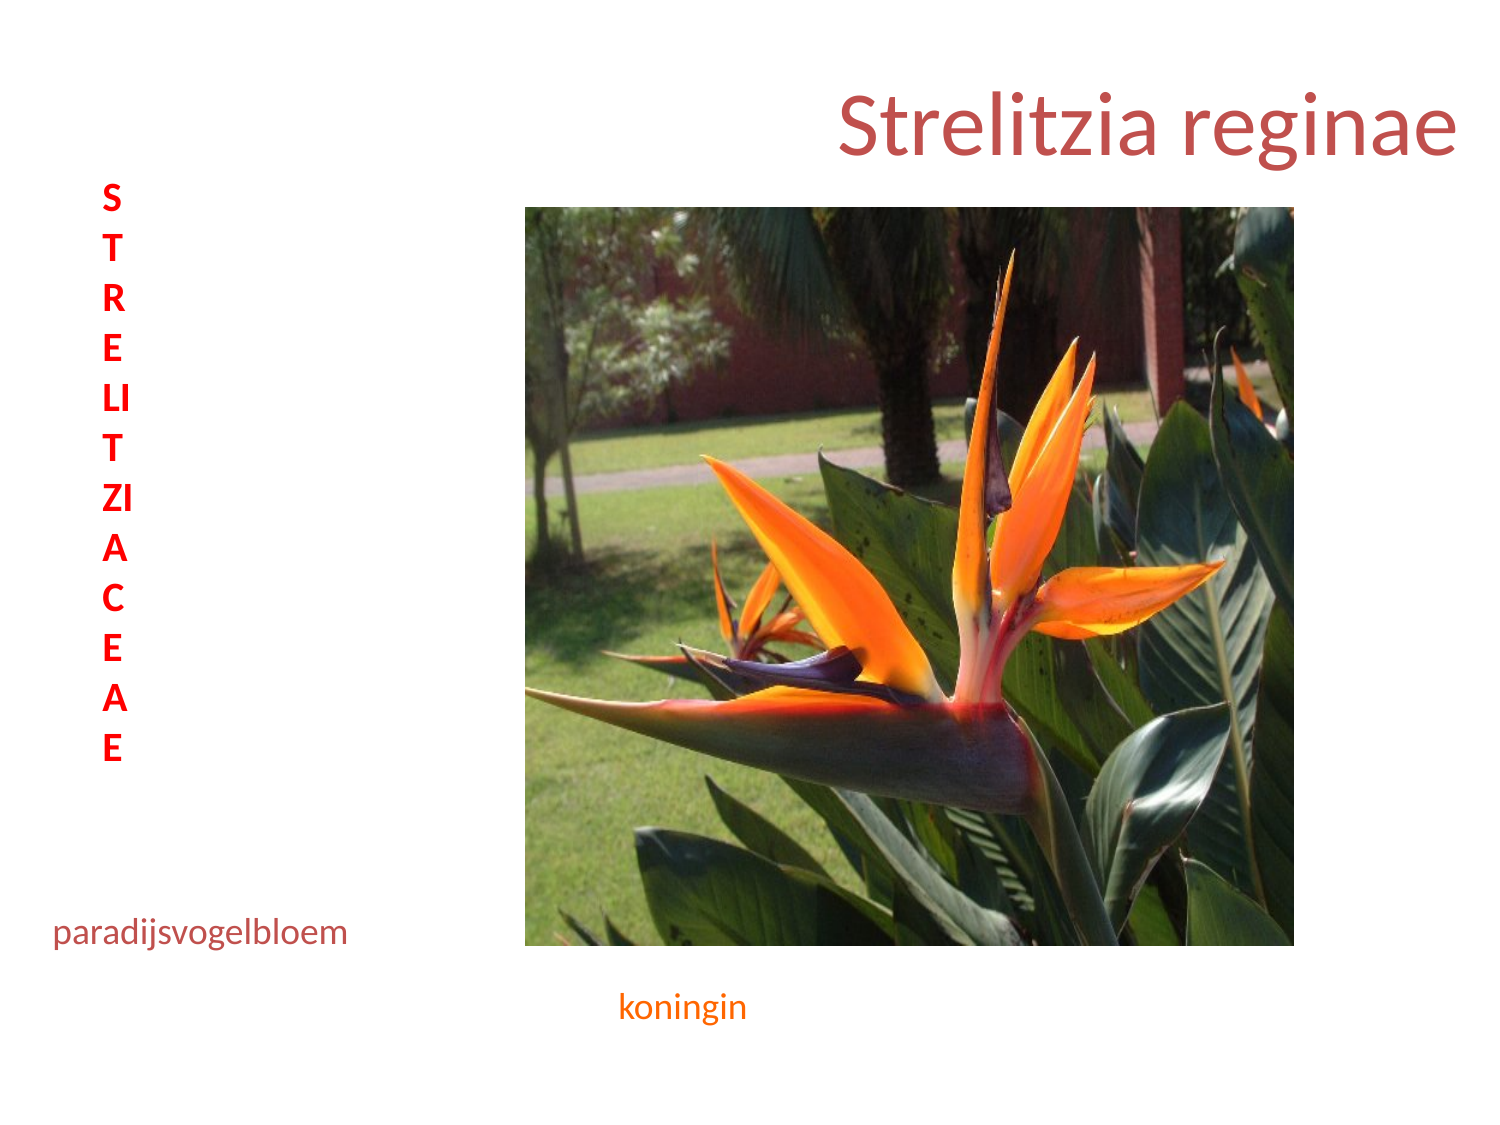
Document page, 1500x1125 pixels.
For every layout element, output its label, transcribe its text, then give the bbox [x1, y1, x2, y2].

picture [525, 207, 1294, 946]
title Strelitzia reginae [200, 24, 1475, 213]
text_box paradijsvogelbloem [37, 899, 1100, 960]
text_box koningin [50, 974, 763, 1035]
text_box STRELITZIACEAE [87, 162, 150, 778]
